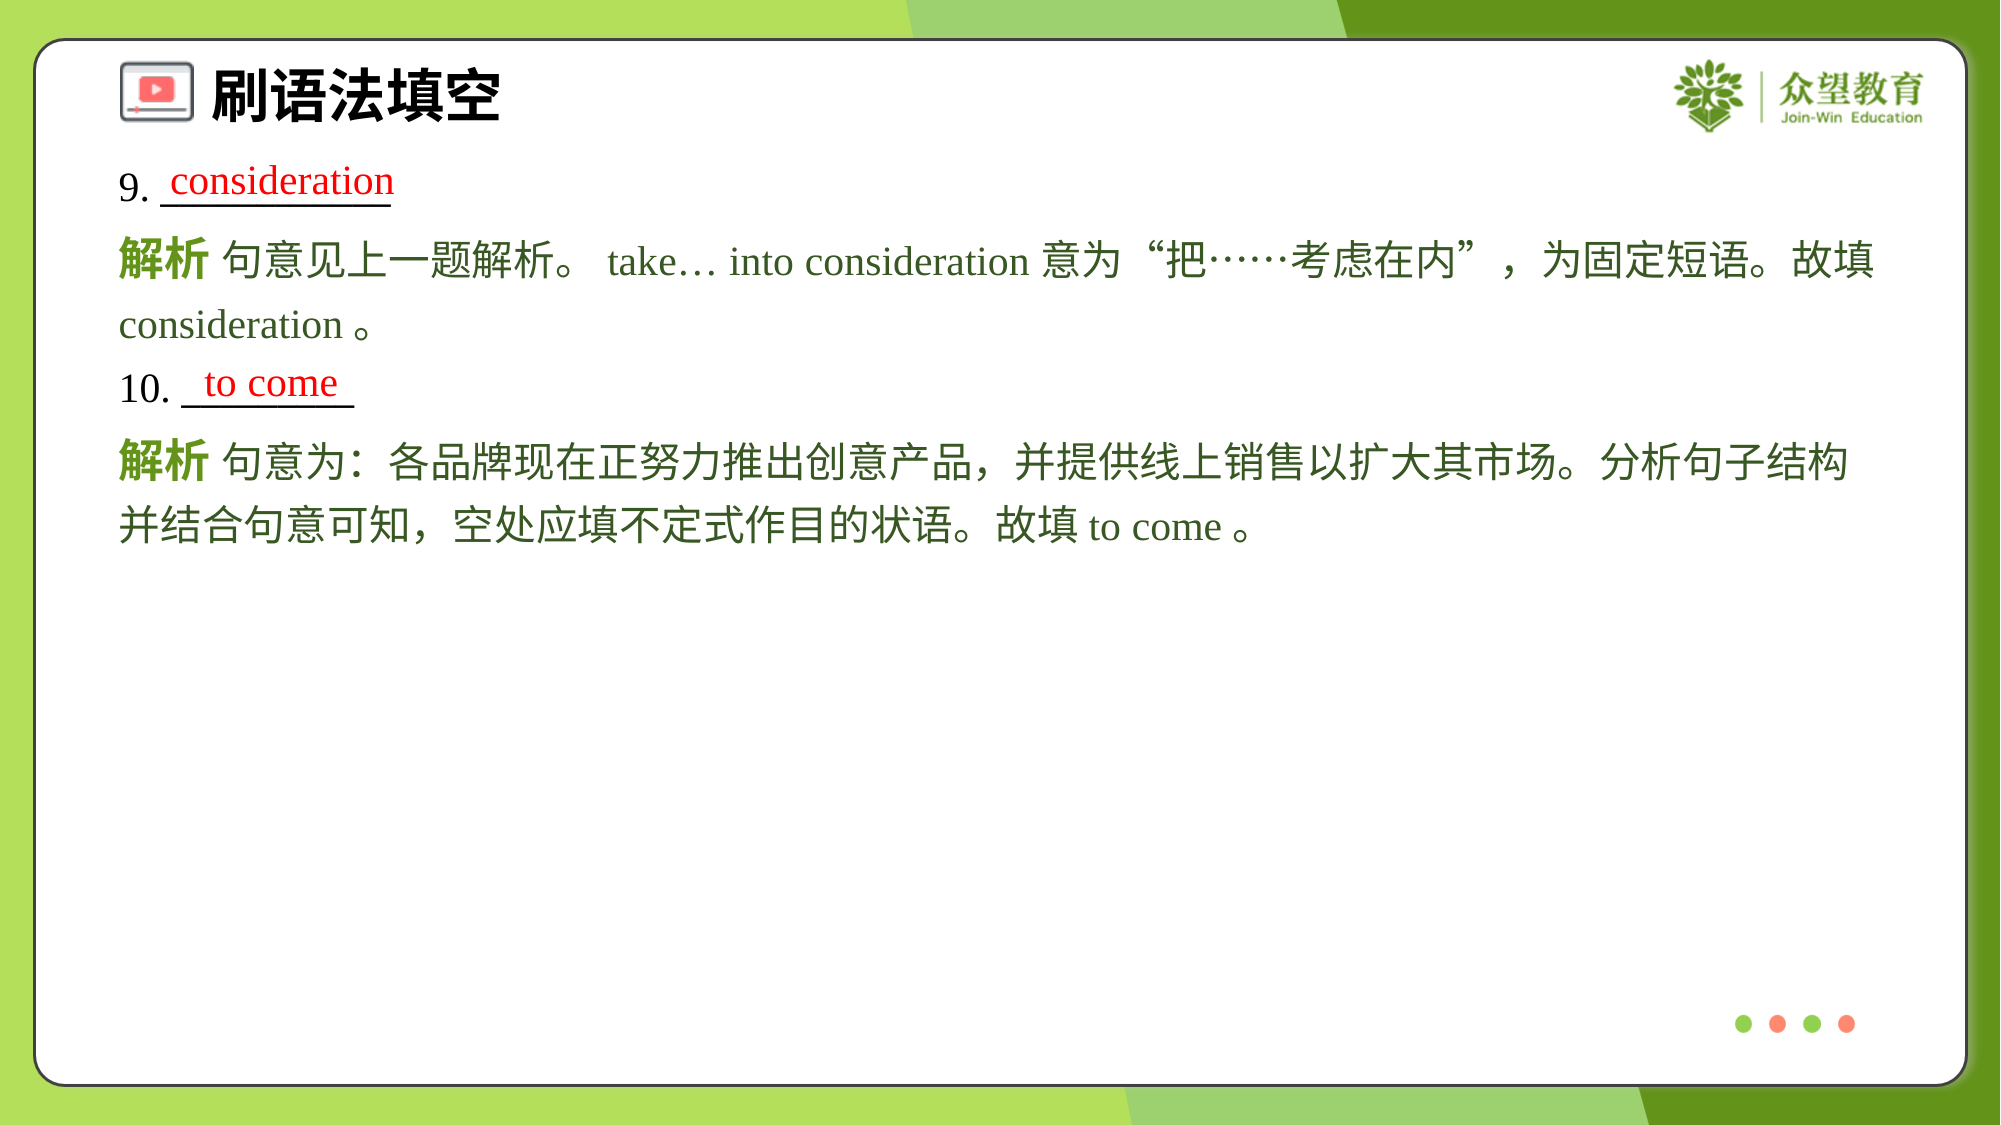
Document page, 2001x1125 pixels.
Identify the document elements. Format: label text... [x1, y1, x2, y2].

text_box to come [195, 341, 348, 399]
text_box 解析 句意见上一题解析。take… into consideration意为“把……考虑在内”，为固定短语。故填consideration。 [118, 215, 1883, 343]
text_box consideration [165, 140, 400, 199]
text_box 9. ____________ [118, 146, 1883, 204]
text_box 解析 句意为：各品牌现在正努力推出创意产品，并提供线上销售以扩大其市场。分析句子结构并结合句意可知，空处应填不定式作目的状语。故填to come。 [118, 417, 1883, 544]
text_box 10. _________ [118, 348, 1883, 406]
picture [0, 0, 2000, 1125]
